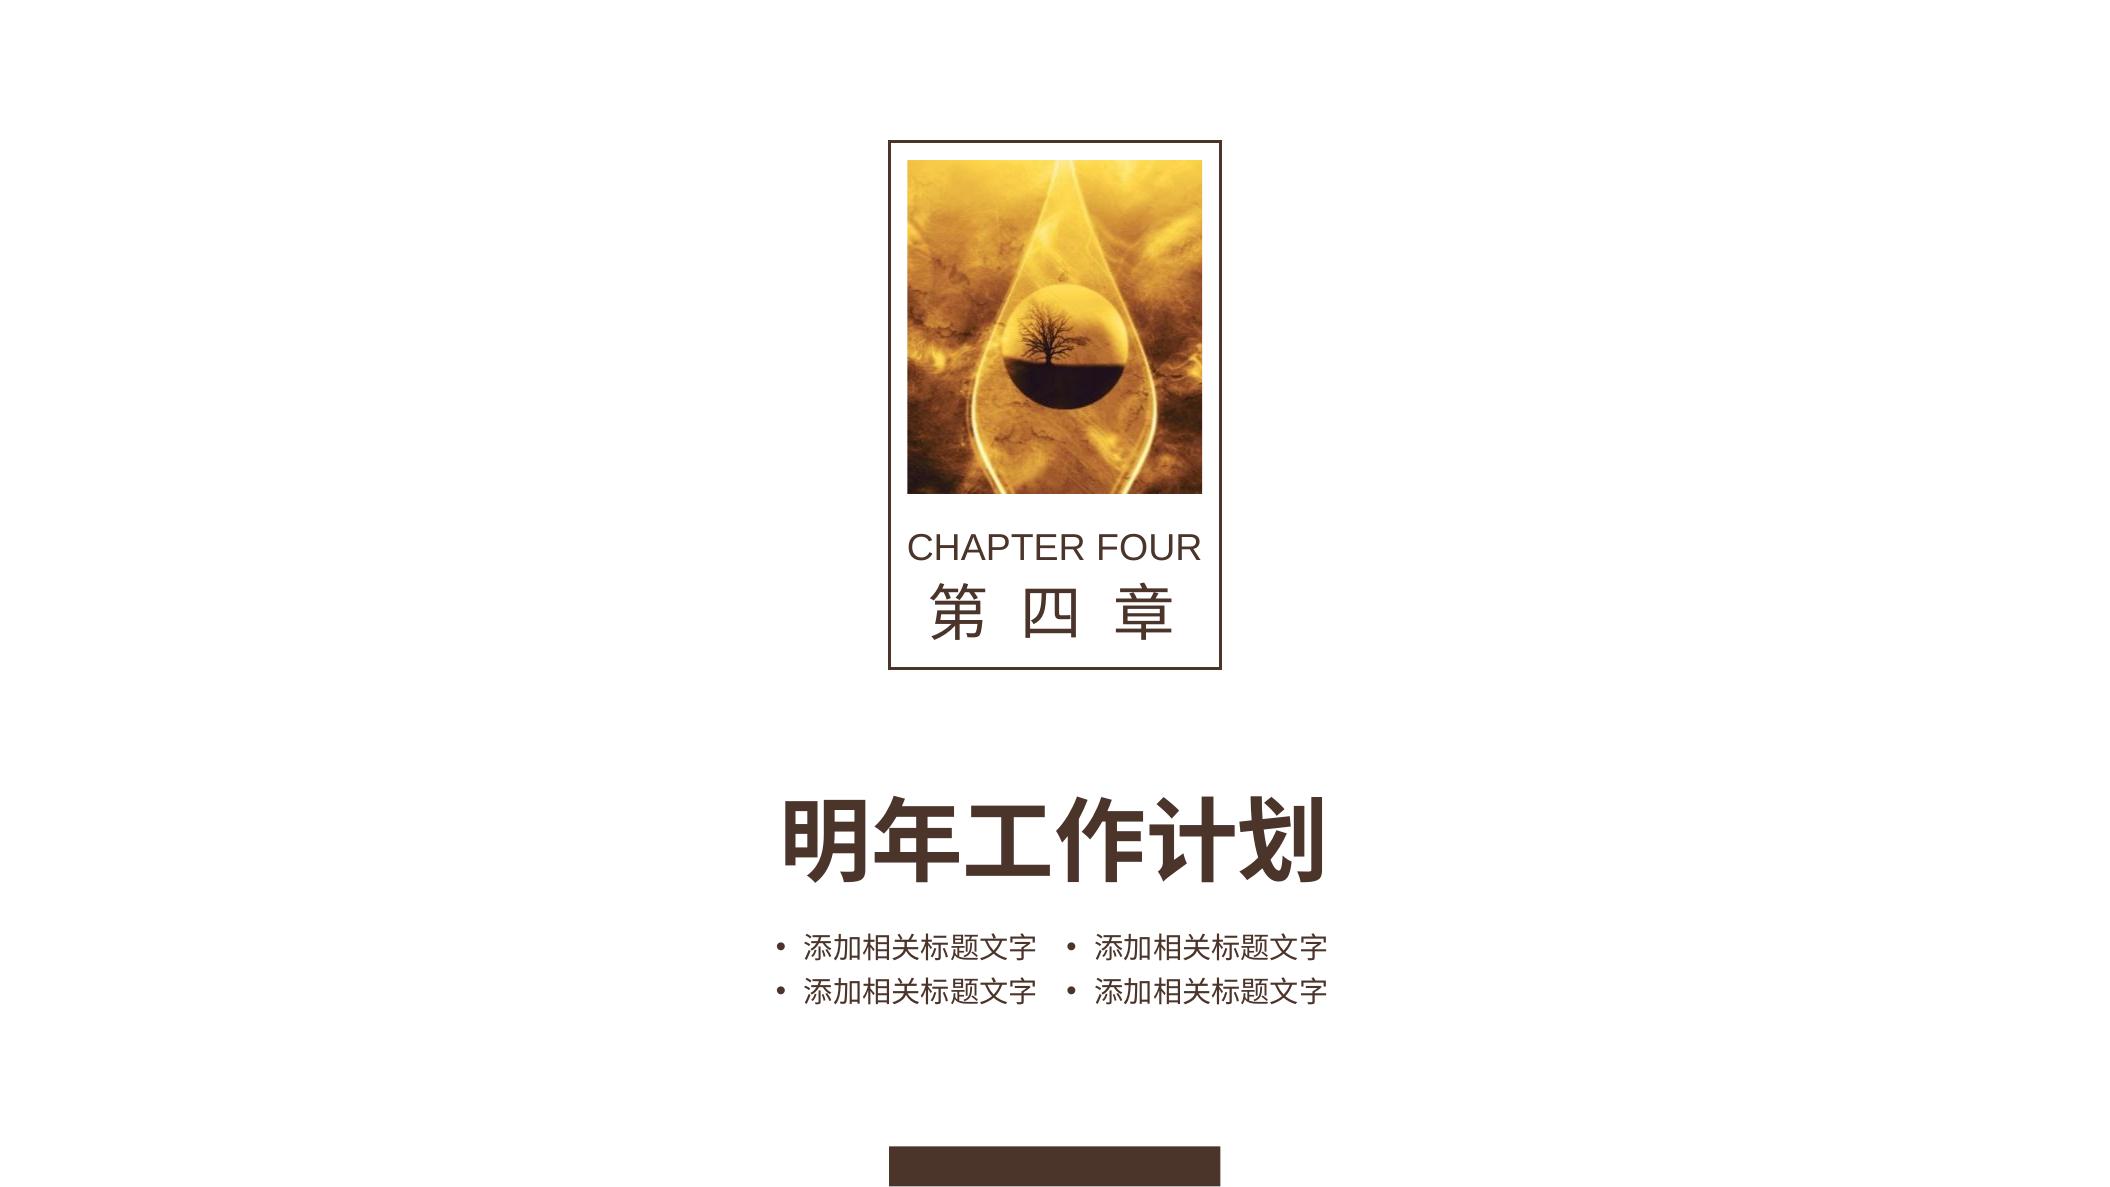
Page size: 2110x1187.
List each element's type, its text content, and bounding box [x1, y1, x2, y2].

text_box [889, 141, 1221, 669]
text_box 添加相关标题文字 [1066, 973, 1329, 1009]
text_box 明年工作计划 [729, 782, 1380, 893]
text_box 添加相关标题文字 [775, 928, 1039, 965]
text_box 添加相关标题文字 [1066, 928, 1329, 965]
text_box [907, 160, 1203, 495]
text_box 第 四 章 [927, 573, 1176, 648]
text_box [889, 1146, 1221, 1187]
text_box 添加相关标题文字 [775, 973, 1039, 1009]
text_box CHAPTER FOUR [899, 509, 1210, 569]
